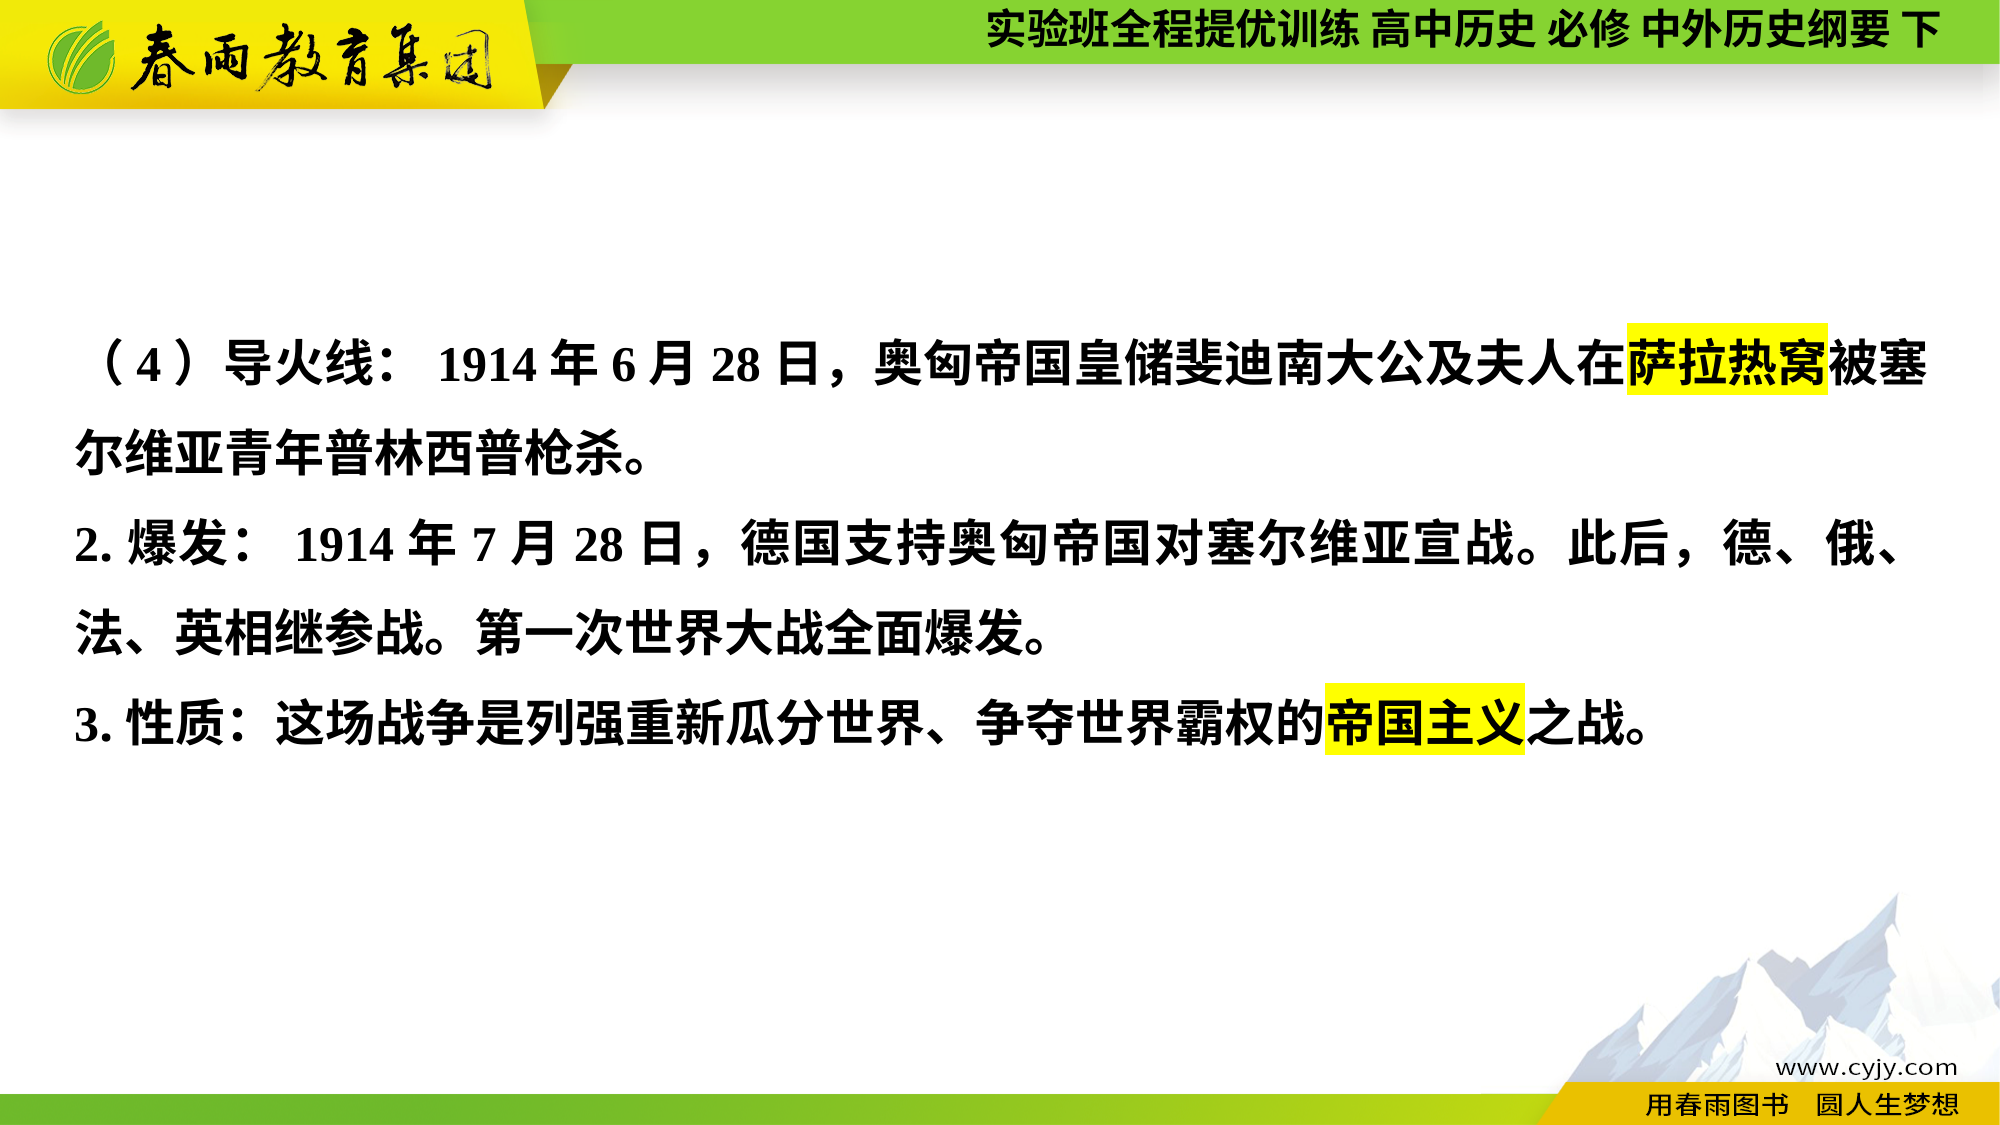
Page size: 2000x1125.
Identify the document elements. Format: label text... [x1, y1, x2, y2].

picture [0, 0, 2000, 1125]
list （4）导火线：1914年6月28日，奥匈帝国皇储斐迪南大公及夫人在萨拉热窝被塞尔维亚青年普林西普枪杀。 2.爆发：1914年7月28日，德国支持奥匈帝国对塞尔维亚宣战。此后，德、俄、法、英相继参战。第一次世界大战全面爆发。 3.性质：这场战争是列强重新瓜分世界、争夺世界霸权的帝国主义之战。 [59, 293, 1944, 752]
